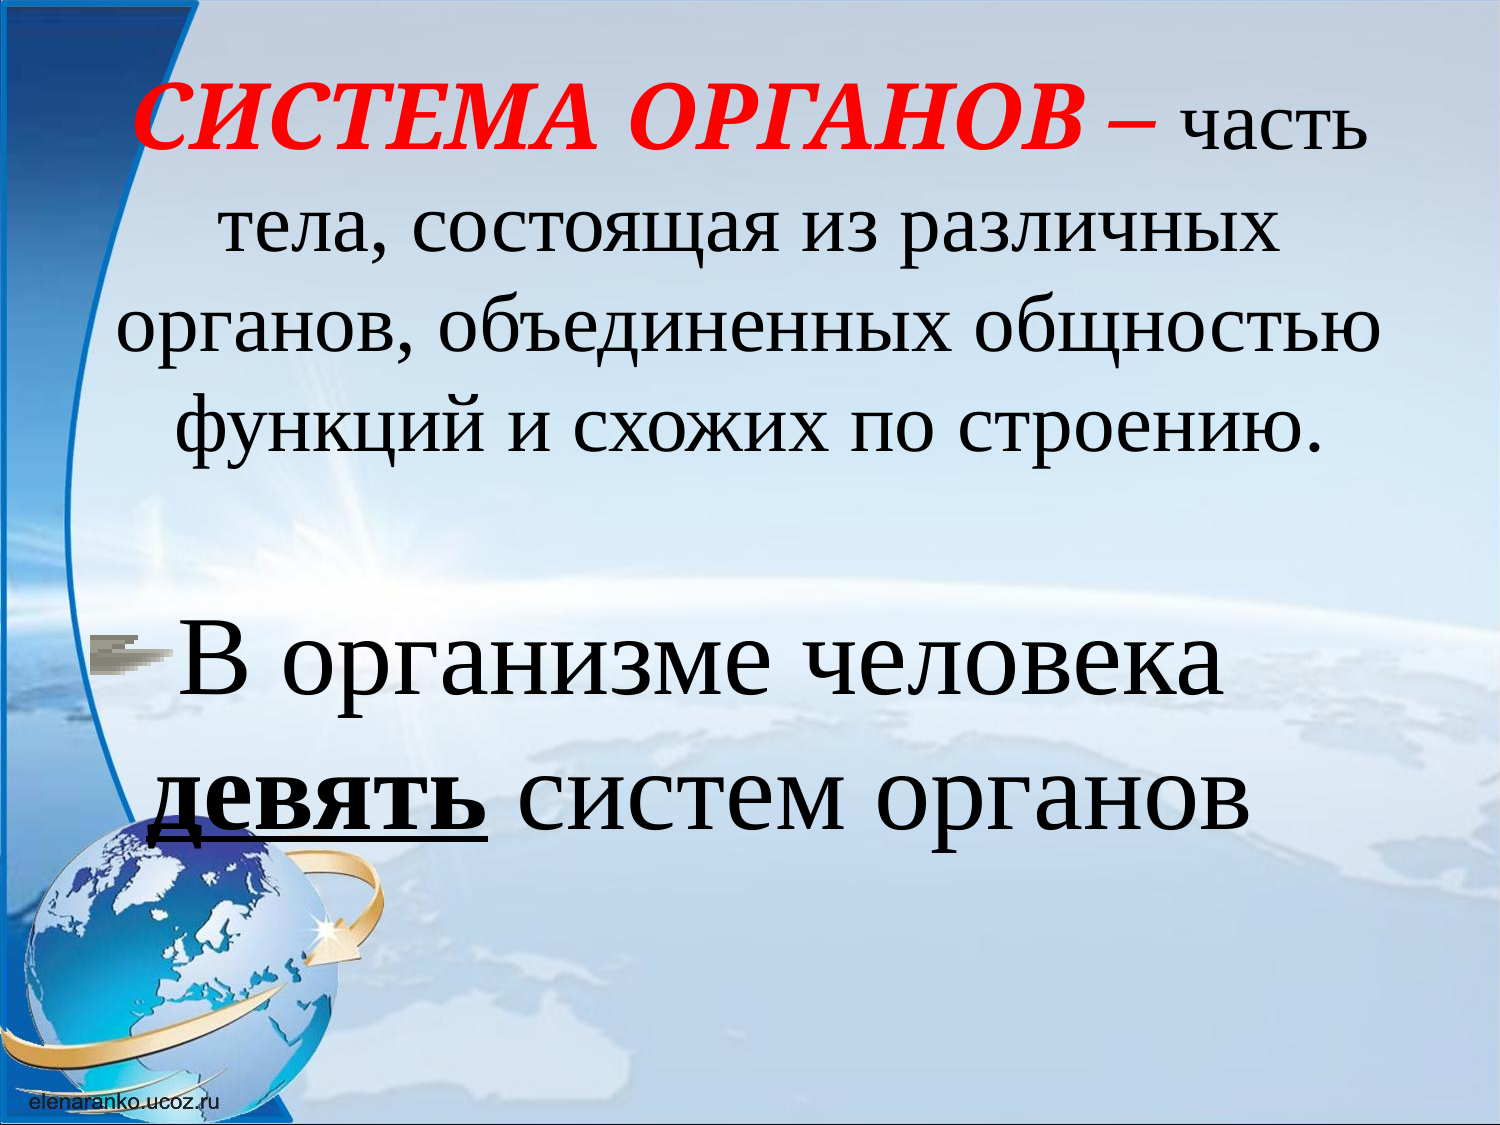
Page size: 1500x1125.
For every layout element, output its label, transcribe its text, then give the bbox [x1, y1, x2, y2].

list В организме человека девять систем органов [75, 574, 1425, 1102]
picture [0, 0, 1500, 1125]
title СИСТЕМА ОРГАНОВ – часть тела, состоящая из различных органов, объединенных общностью функций и схожих по строению. [75, 45, 1425, 481]
